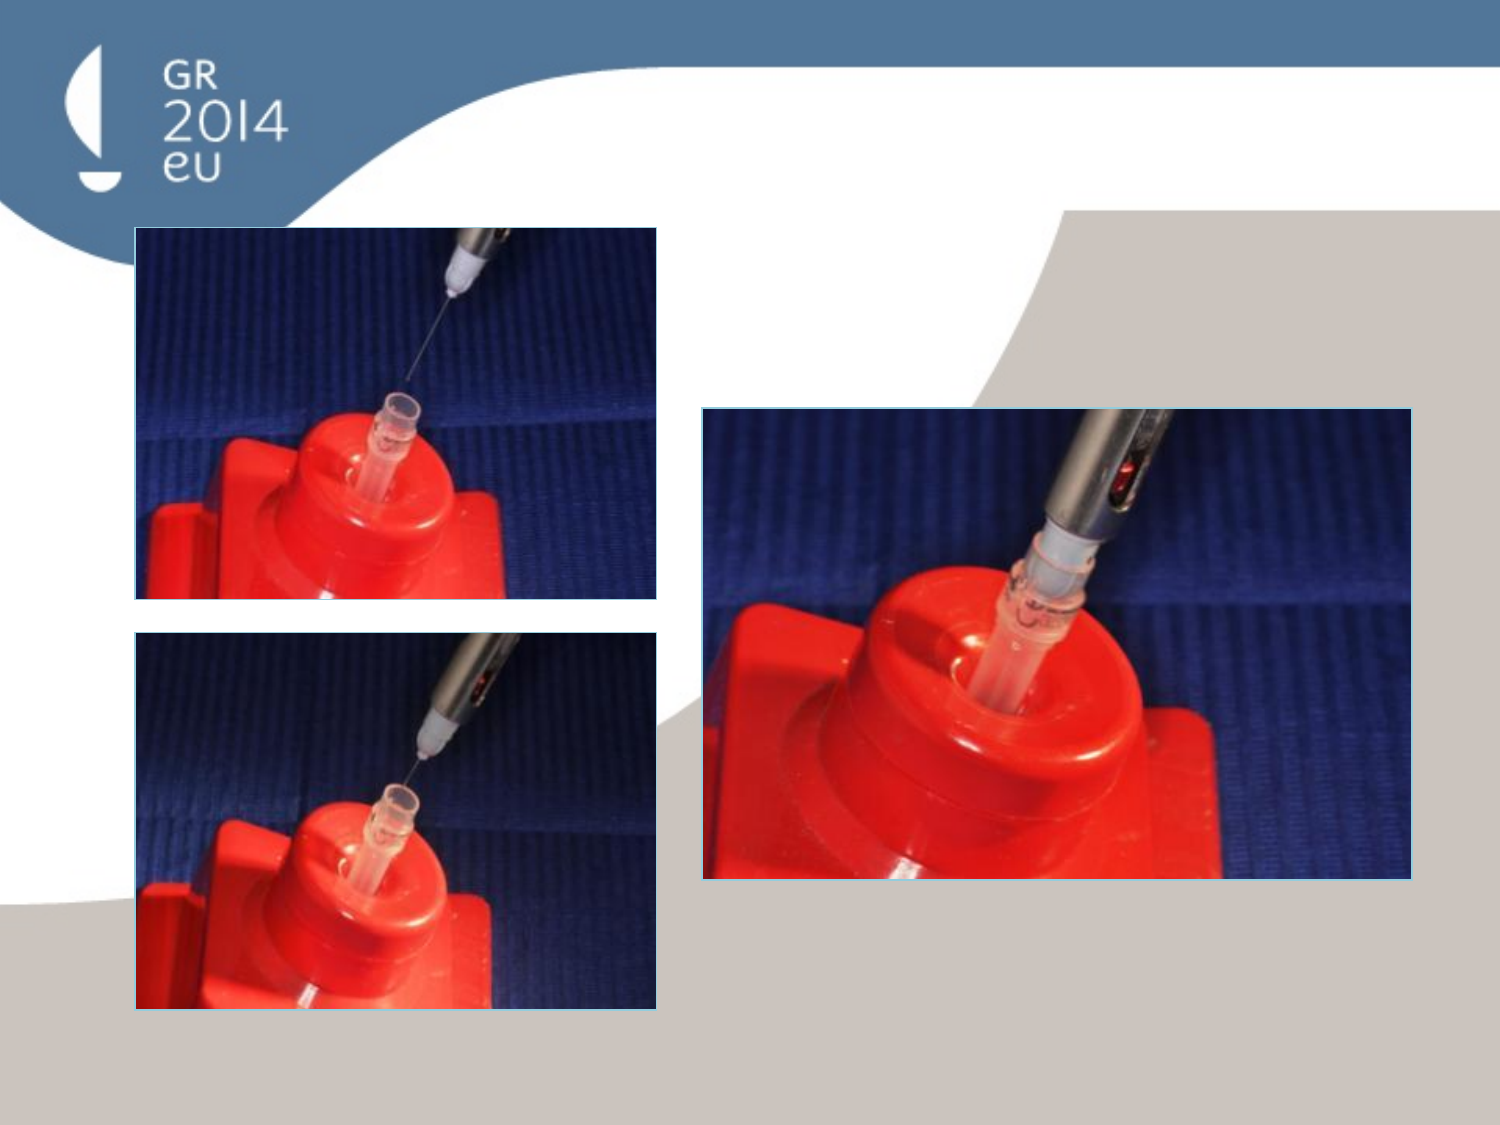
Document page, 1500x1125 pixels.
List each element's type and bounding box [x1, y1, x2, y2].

picture [135, 227, 656, 600]
picture [702, 408, 1412, 880]
picture [135, 633, 656, 1010]
